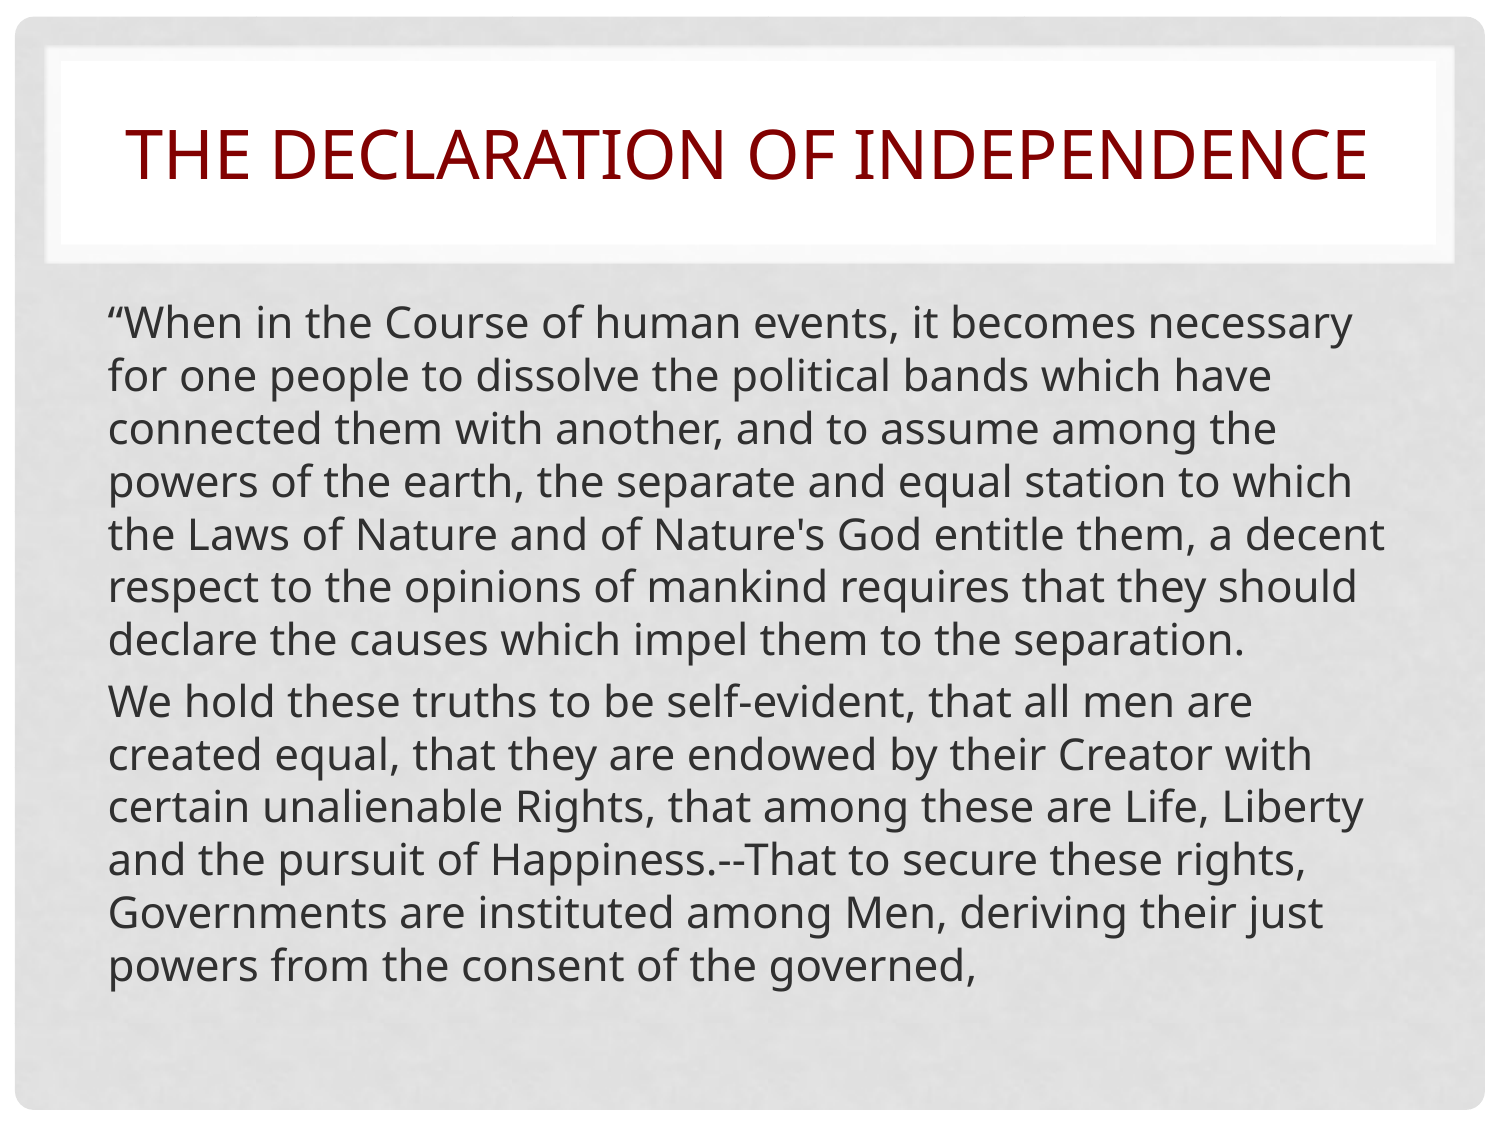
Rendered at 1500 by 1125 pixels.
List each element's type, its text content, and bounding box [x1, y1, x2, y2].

list “When in the Course of human events, it becomes necessary for one people to dissolve the political bands which have connected them with another, and to assume among the powers of the earth, the separate and equal station to which the Laws of Nature and of Nature's God entitle them, a decent respect to the opinions of mankind requires that they should declare the causes which impel them to the separation. We hold these truths to be self-evident, that all men are created equal, that they are endowed by their Creator with certain unalienable Rights, that among these are Life, Liberty and the pursuit of Happiness.--That to secure these rights, Governments are instituted among Men, deriving their just powers from the consent of the governed, [75, 287, 1425, 1005]
title The Declaration of Independence [69, 66, 1425, 238]
